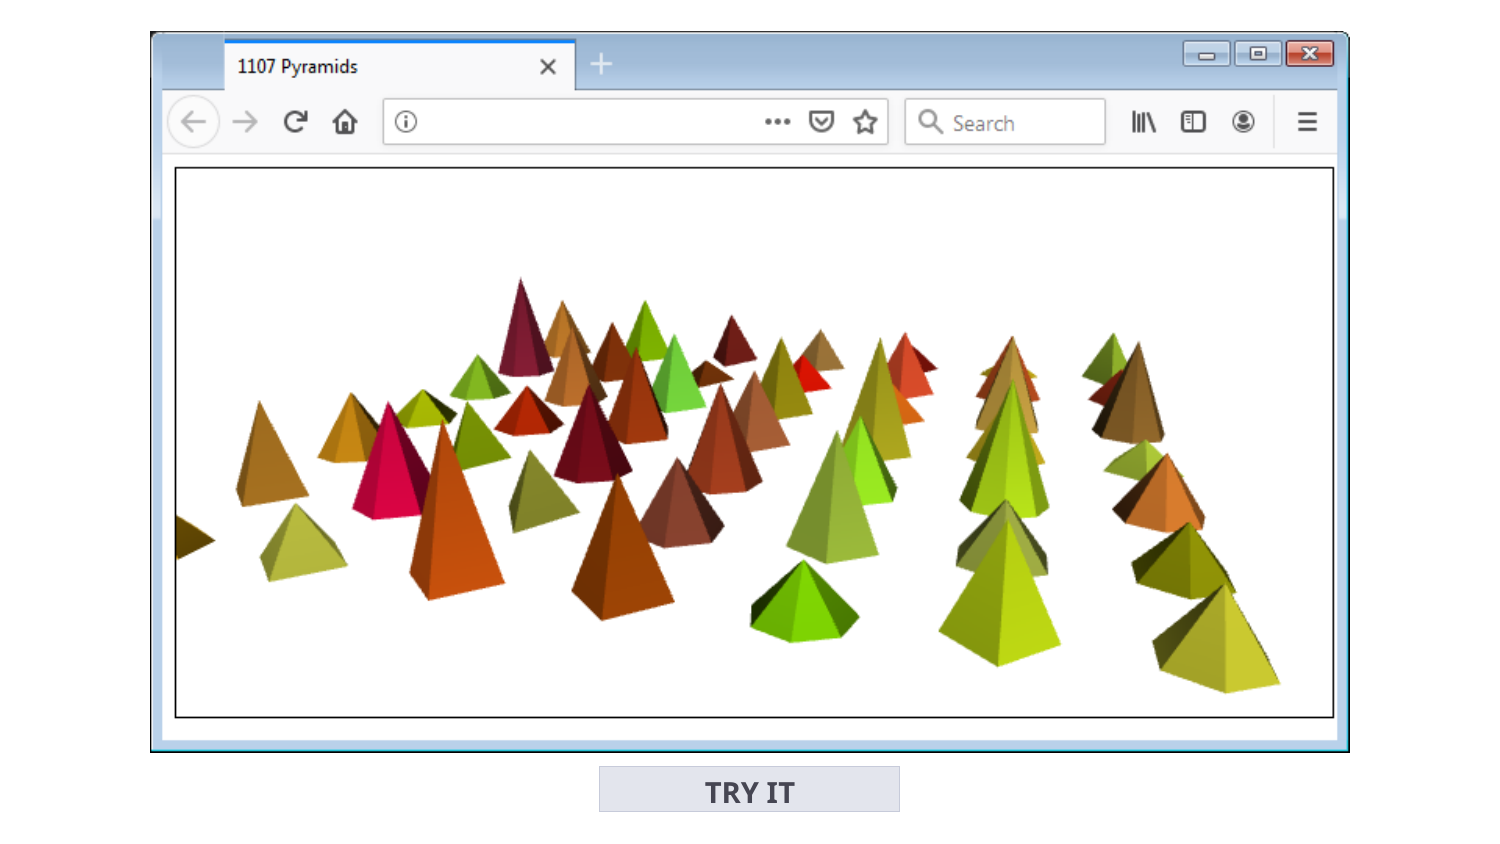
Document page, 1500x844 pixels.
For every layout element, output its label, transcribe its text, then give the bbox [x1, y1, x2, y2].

picture [149, 31, 1351, 753]
text_box TRY IT [599, 766, 900, 812]
